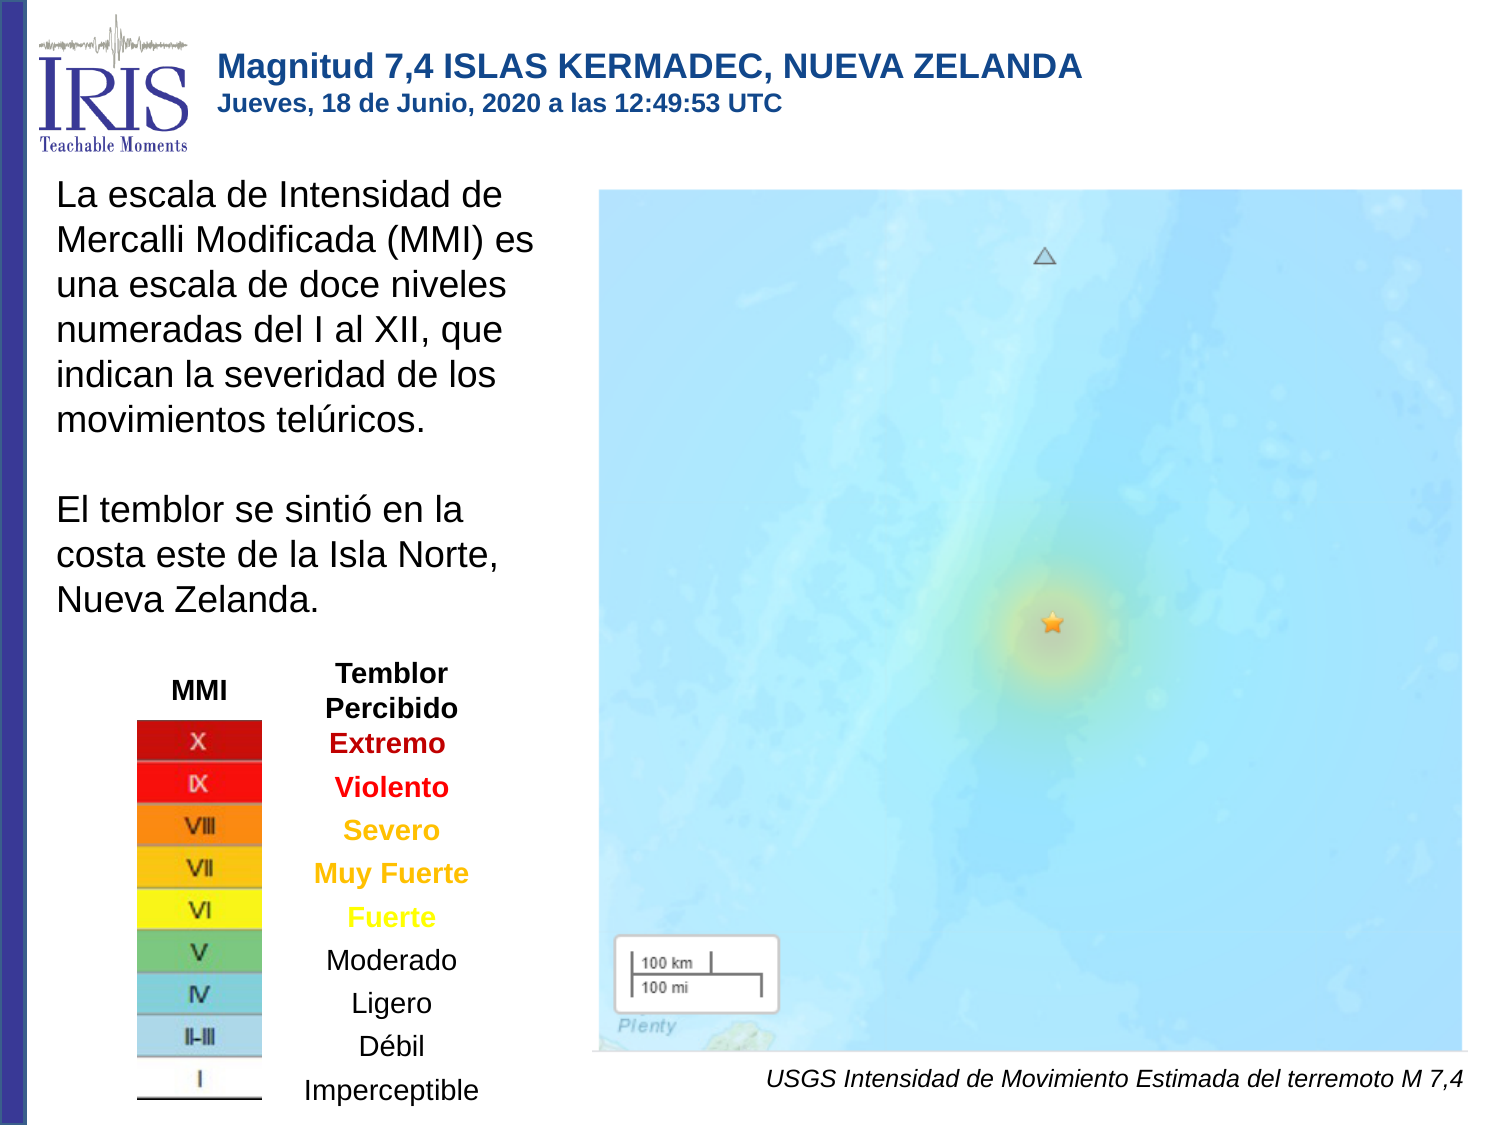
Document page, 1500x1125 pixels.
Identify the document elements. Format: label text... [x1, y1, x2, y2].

text_box Magnitud 7,4 ISLAS KERMADEC, NUEVA ZELANDA Jueves, 18 de Junio, 2020 a las 12:49:53 UTC [202, 0, 1499, 125]
text_box La escala de Intensidad de Mercalli Modificada (MMI) es una escala de doce niveles numeradas del I al XII, que indican la severidad de los movimientos telúricos. El temblor se sintió en la costa este de la Isla Norte, Nueva Zelanda. [41, 162, 563, 673]
picture [39, 12, 188, 165]
picture [592, 184, 1468, 1056]
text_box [137, 663, 279, 1101]
text_box [0, 0, 27, 1125]
text_box Temblor Percibido Extremo Violento Severo Muy Fuerte Fuerte Moderado Ligero Débil Imperceptible [265, 647, 518, 1114]
text_box USGS Intensidad de Movimiento Estimada del terremoto M 7,4 [692, 1054, 1481, 1100]
